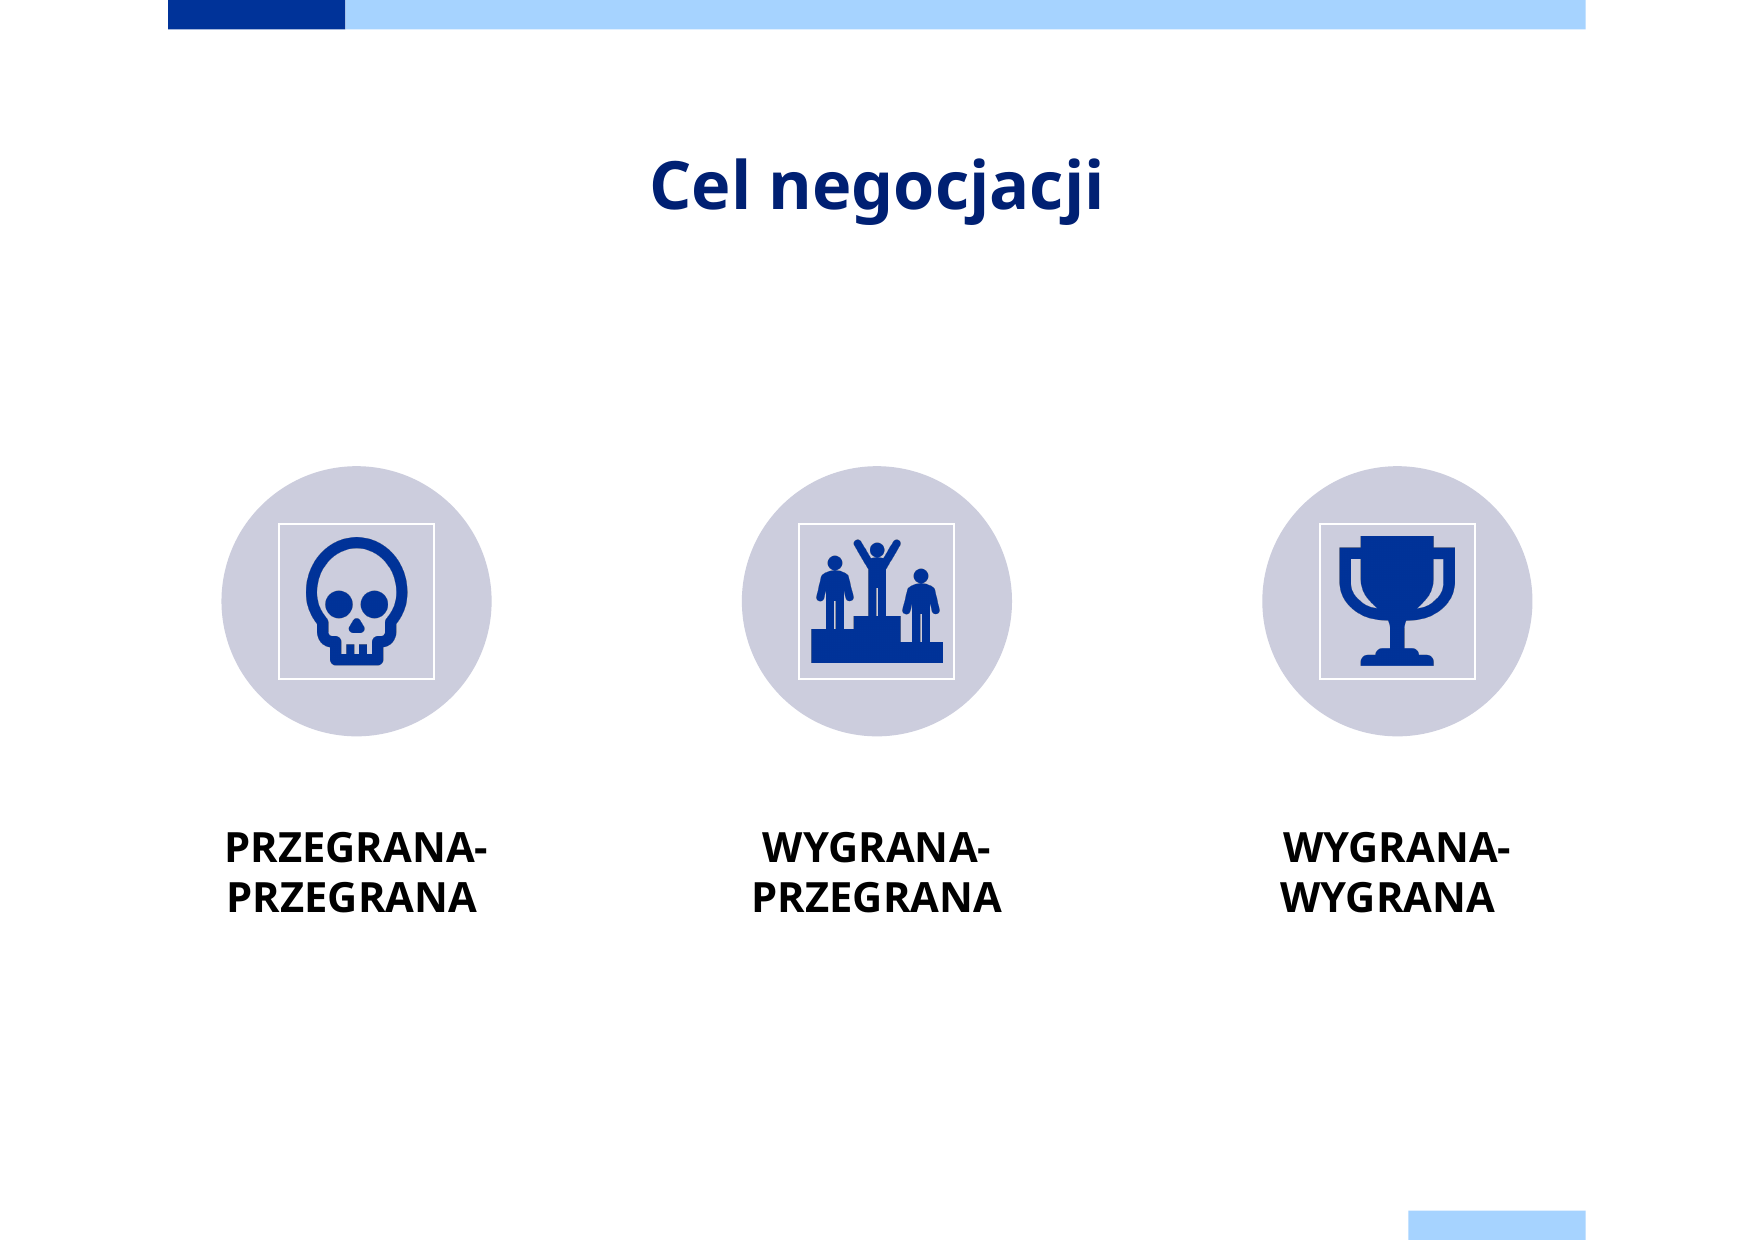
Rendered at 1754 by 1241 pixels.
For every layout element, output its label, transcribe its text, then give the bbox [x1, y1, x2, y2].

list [120, 389, 1634, 1016]
title Cel negocjacji [168, 147, 1586, 325]
